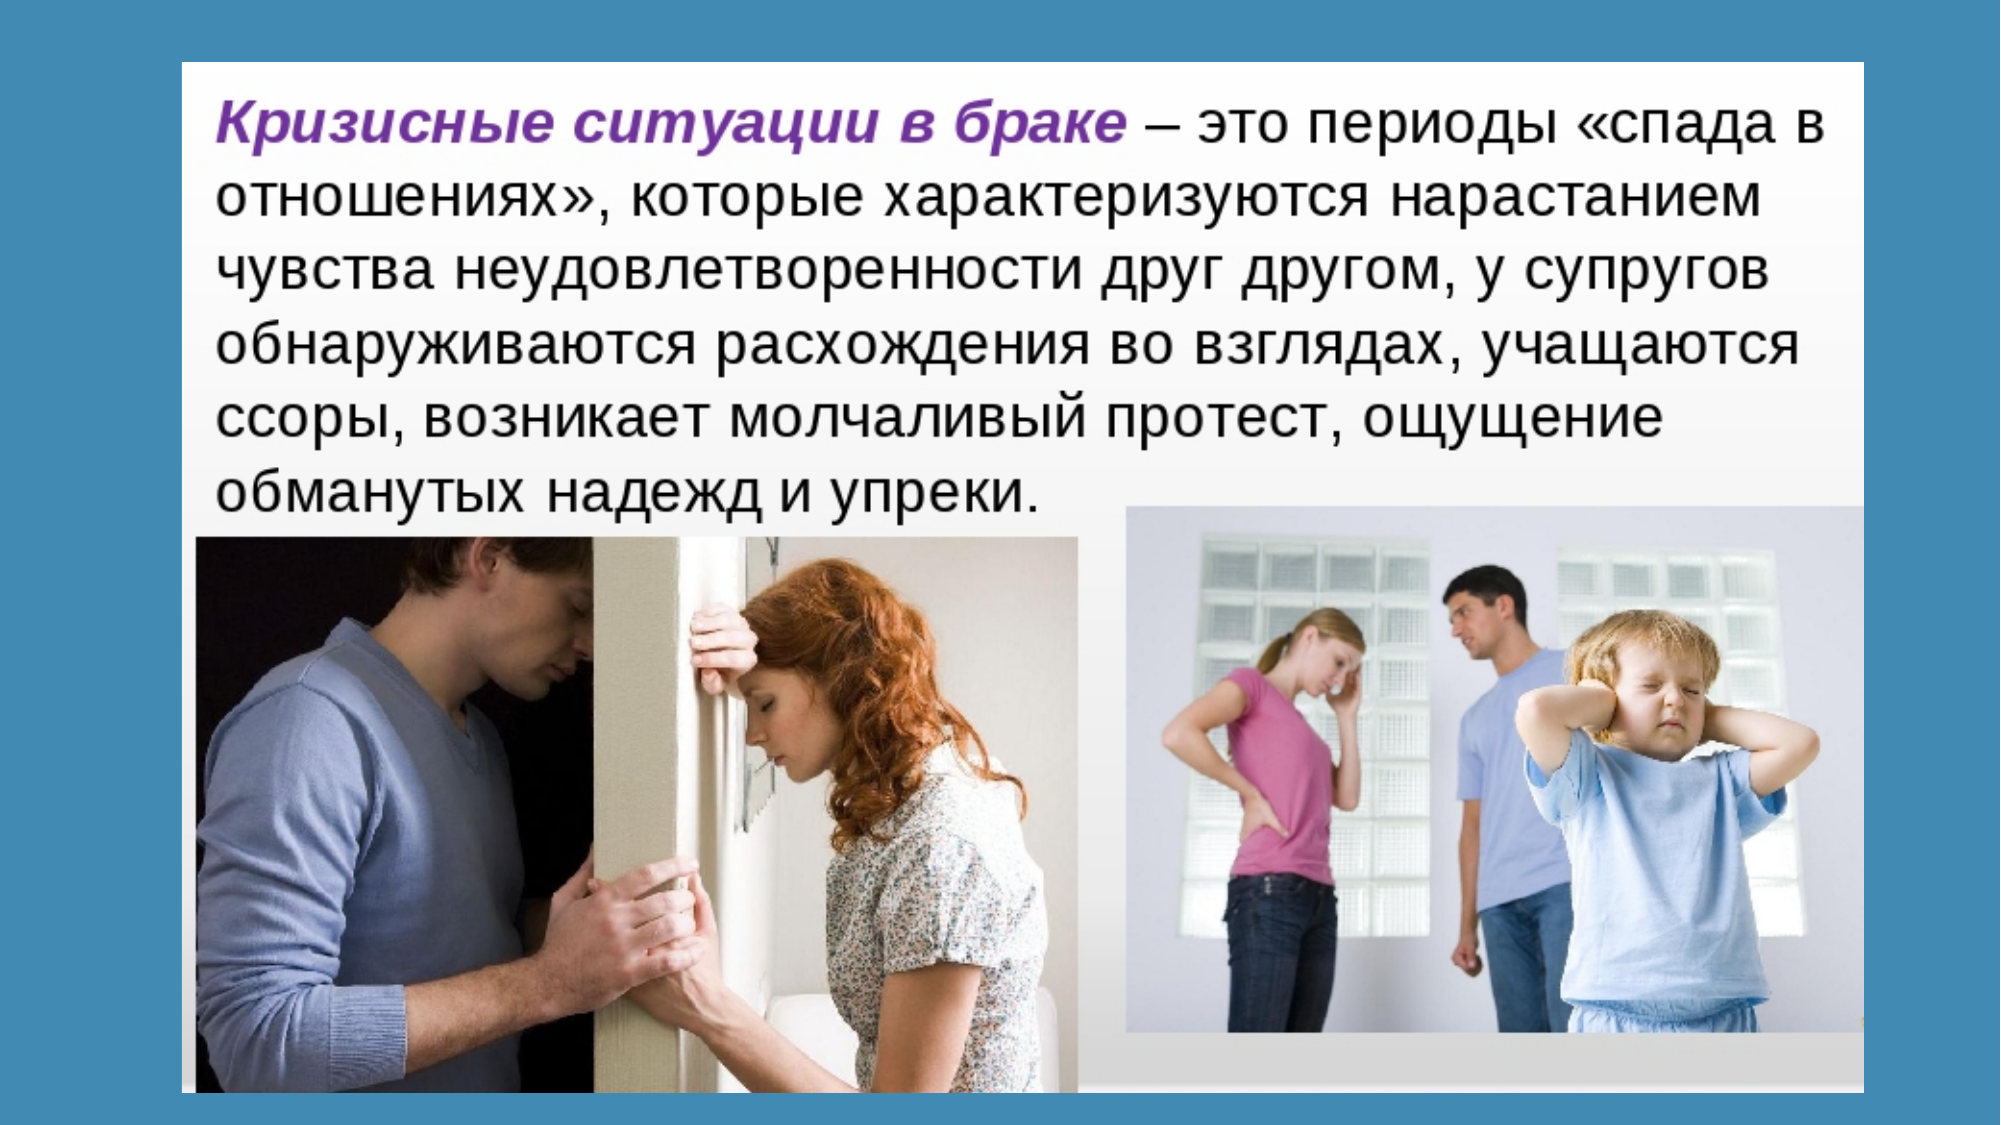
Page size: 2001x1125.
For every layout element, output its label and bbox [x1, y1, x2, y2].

picture [181, 62, 1864, 1093]
